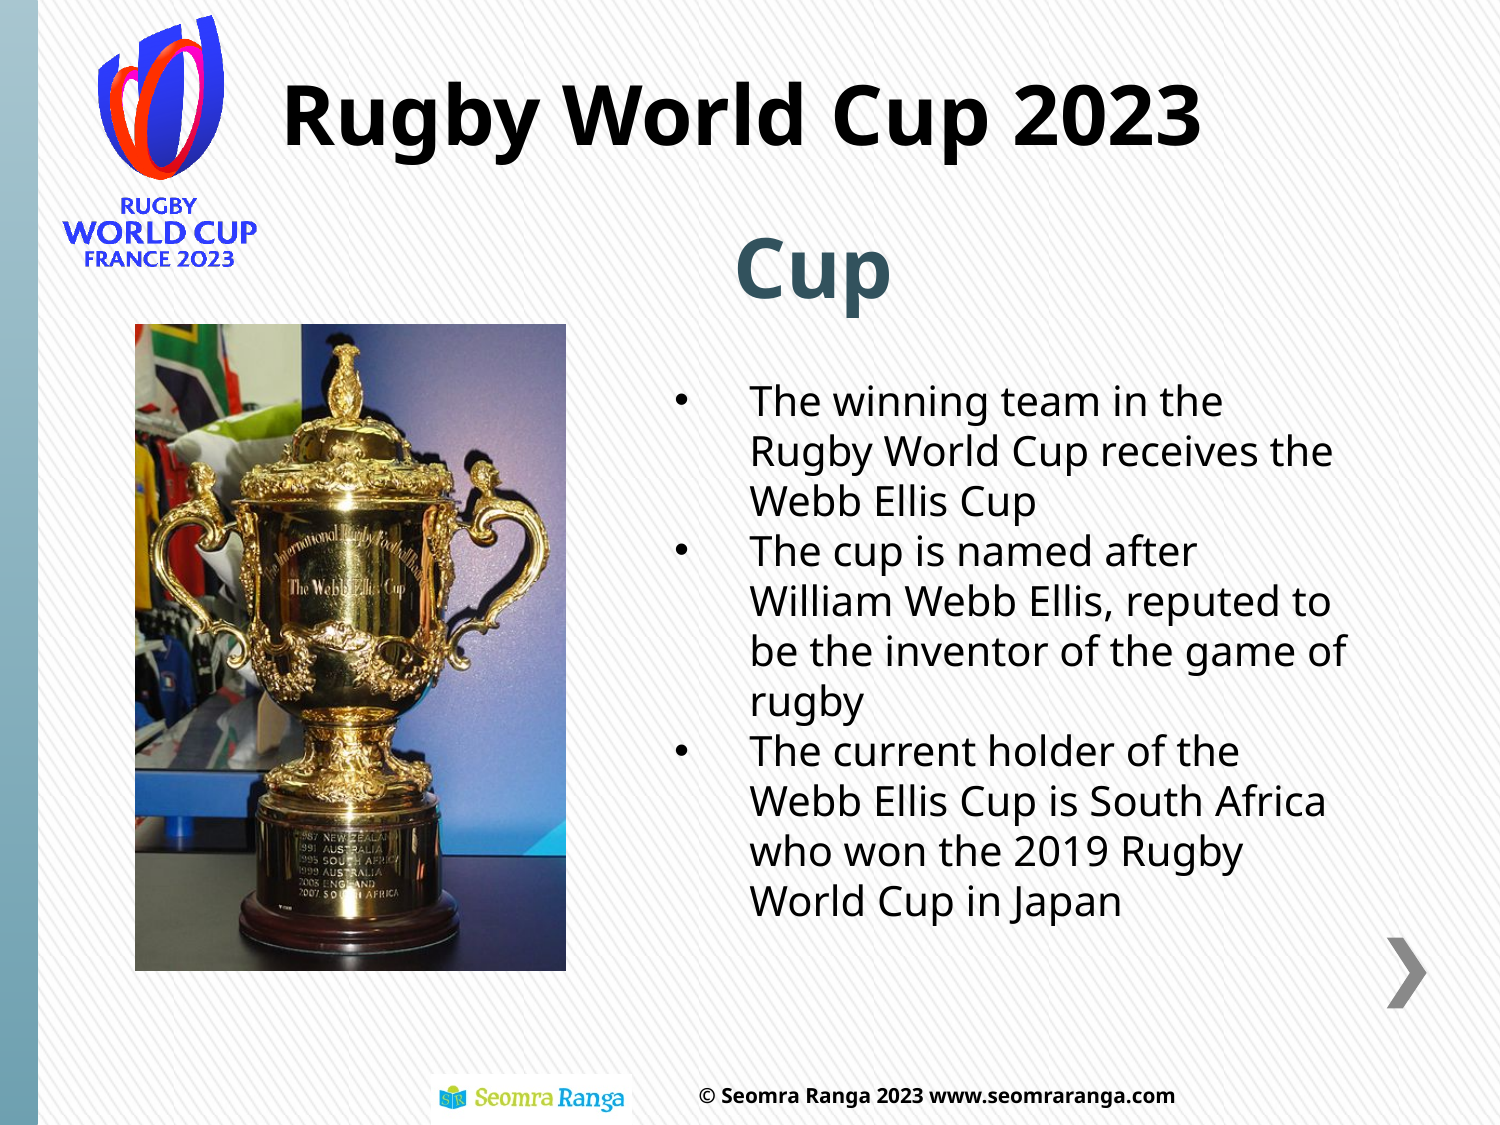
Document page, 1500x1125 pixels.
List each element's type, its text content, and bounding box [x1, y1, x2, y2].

text_box © Seomra Ranga 2023 www.seomraranga.com [659, 1074, 1215, 1115]
text_box Rugby World Cup 2023 [265, 54, 1424, 170]
picture [61, 15, 258, 267]
picture [430, 1074, 632, 1125]
picture [135, 324, 566, 972]
text_box The winning team in the Rugby World Cup receives the Webb Ellis Cup The cup is named after William Webb Ellis, reputed to be the inventor of the game of rugby The current holder of the Webb Ellis Cup is South Africa who won the 2019 Rugby World Cup in Japan [659, 367, 1363, 933]
text_box Cup [631, 208, 996, 323]
